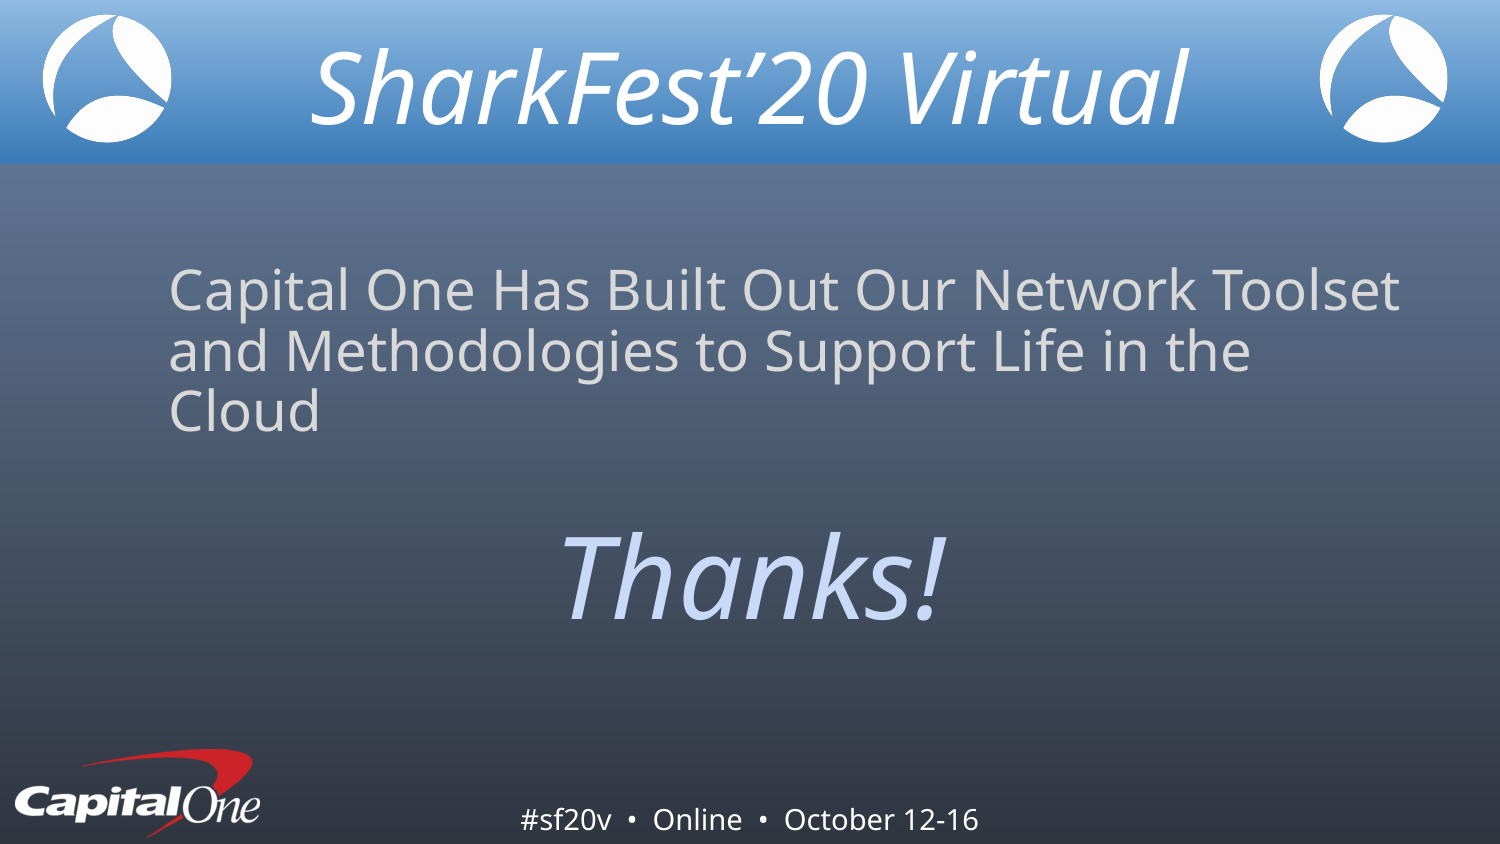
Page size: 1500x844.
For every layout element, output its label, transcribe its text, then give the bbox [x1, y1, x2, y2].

picture [42, 14, 172, 143]
subtitle Capital One Has Built Out Our Network Toolset and Methodologies to Support Life in the Cloud [78, 246, 1422, 504]
text_box Thanks! [385, 489, 1115, 674]
picture [1319, 14, 1448, 143]
picture [15, 749, 260, 838]
